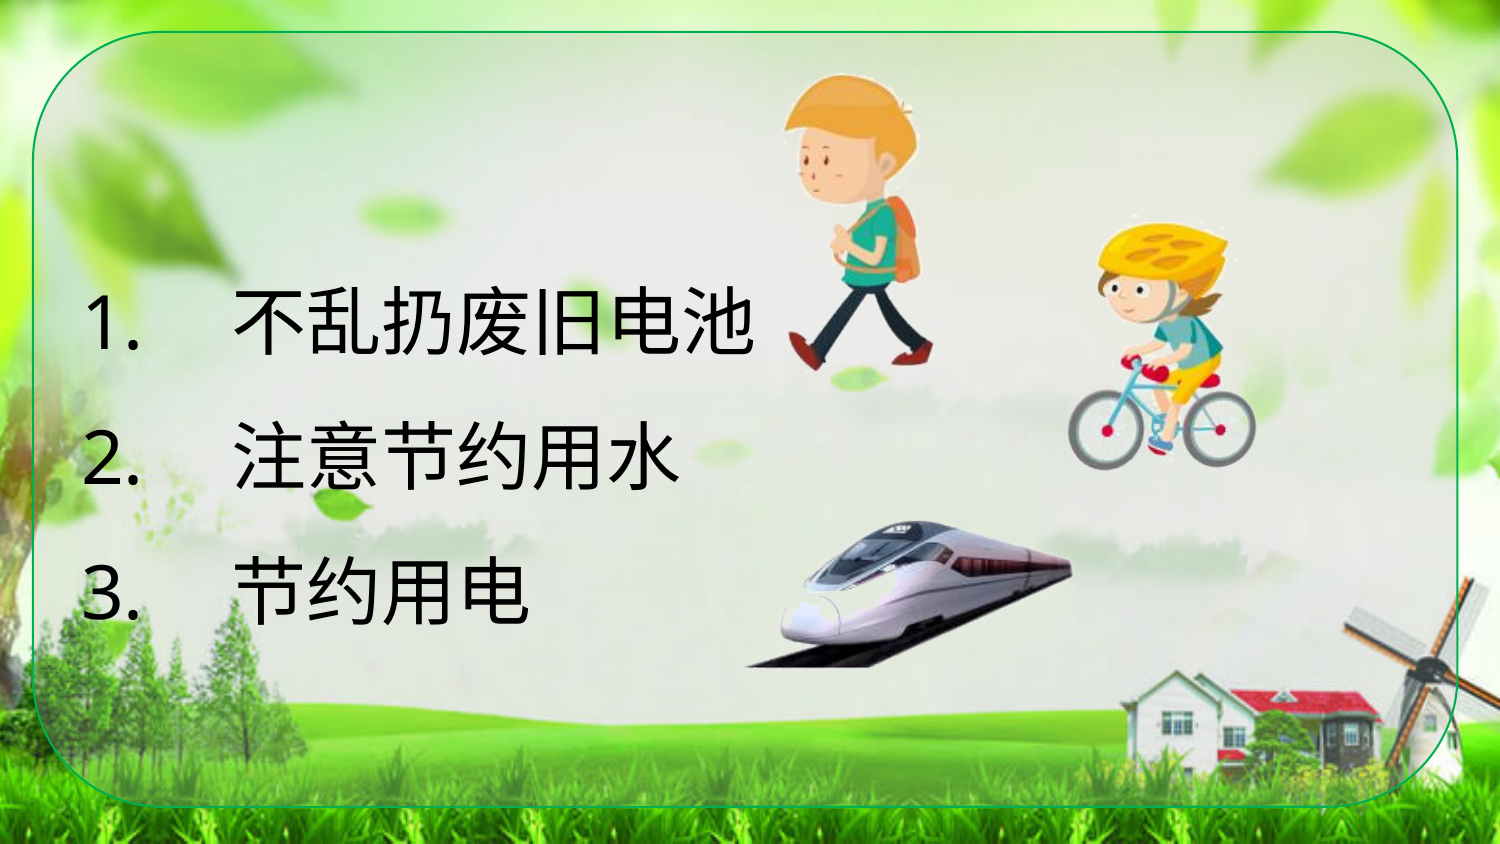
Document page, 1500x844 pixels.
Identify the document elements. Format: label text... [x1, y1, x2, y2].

text_box 不乱扔废旧电池 注意节约用水 节约用电 [70, 223, 1023, 640]
picture [0, 0, 1500, 844]
text_box 不乱扔废旧电池 注意节约用水 节约用电 [1080, 223, 1404, 640]
